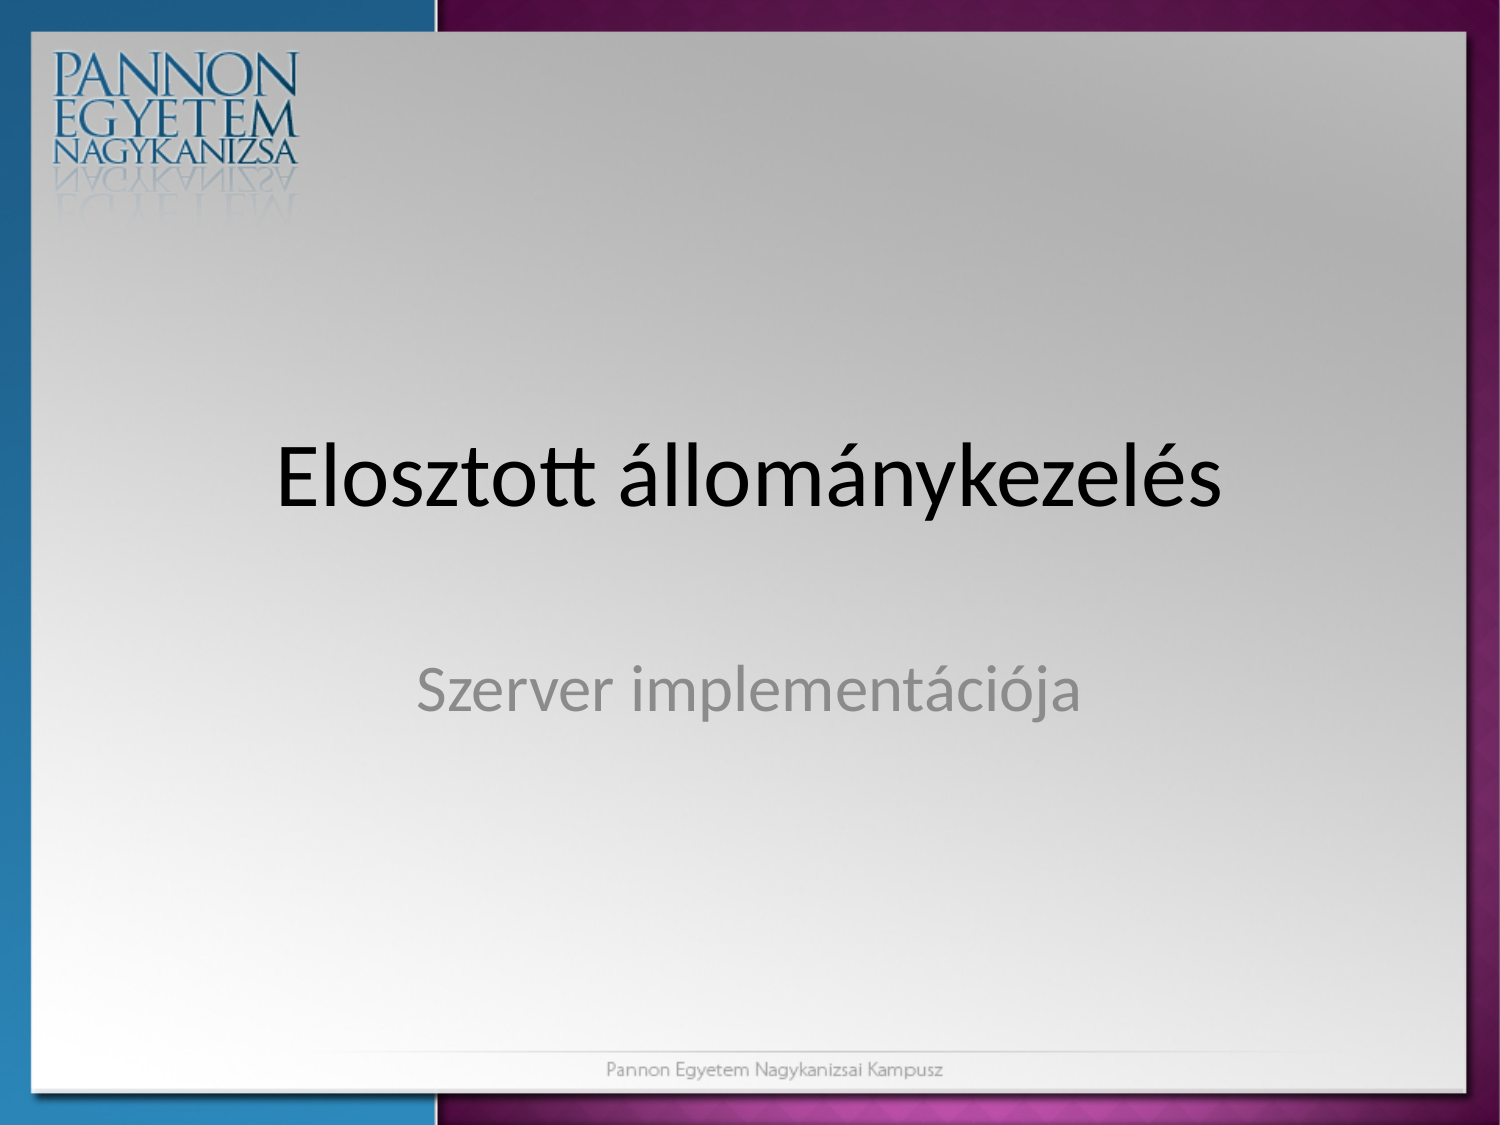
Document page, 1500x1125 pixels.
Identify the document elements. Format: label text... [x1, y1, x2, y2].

picture [0, 0, 1500, 1125]
title Elosztott állománykezelés [112, 349, 1388, 591]
subtitle Szerver implementációja [225, 637, 1275, 925]
